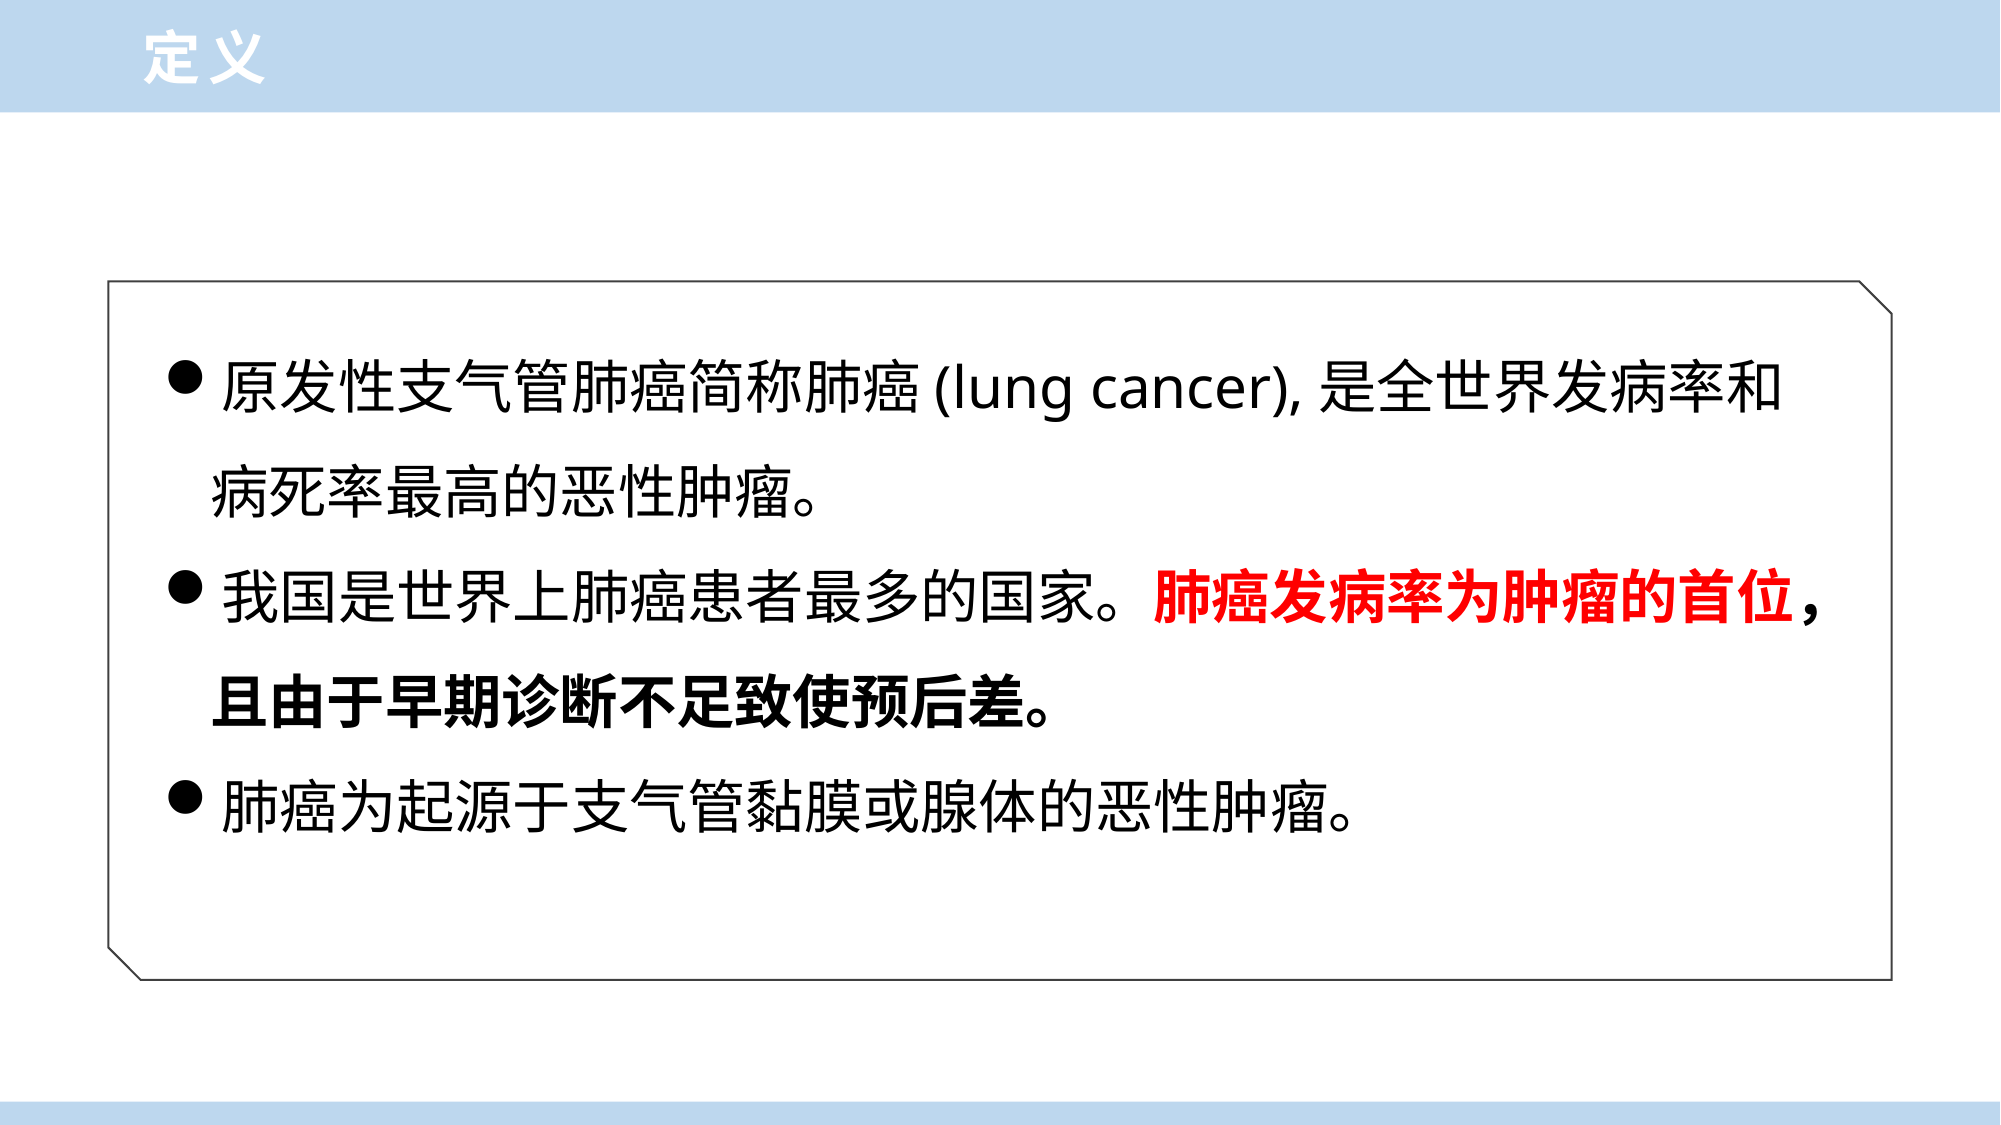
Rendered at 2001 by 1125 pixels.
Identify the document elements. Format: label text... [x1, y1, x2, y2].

text_box 原发性支气管肺癌简称肺癌(lung cancer),是全世界发病率和病死率最高的恶性肿瘤。 我国是世界上肺癌患者最多的国家。肺癌发病率为肿瘤的首位，且由于早期诊断不足致使预后差。 肺癌为起源于支气管黏膜或腺体的恶性肿瘤。 [148, 307, 1841, 980]
text_box 定义 [130, 14, 279, 97]
text_box [107, 280, 1893, 981]
